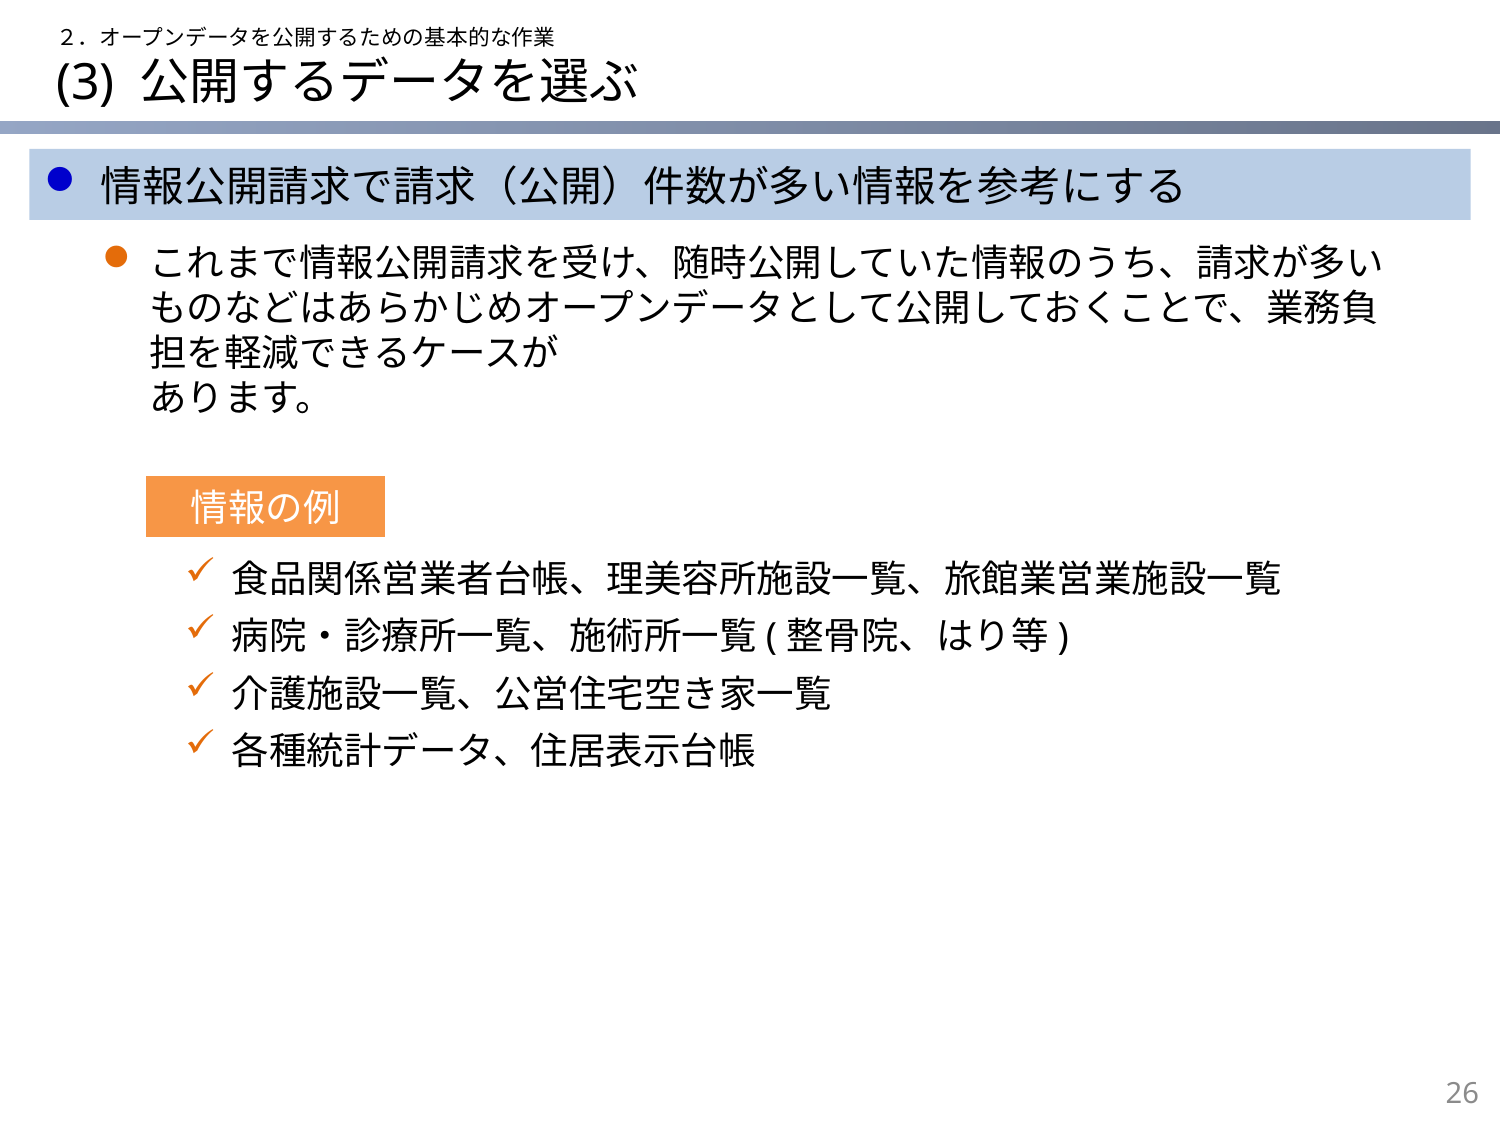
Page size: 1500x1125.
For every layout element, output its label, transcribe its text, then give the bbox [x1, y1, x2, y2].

text_box 情報の例 [146, 476, 385, 537]
text_box 食品関係営業者台帳、理美容所施設一覧、旅館業営業施設一覧 病院・診療所一覧、施術所一覧(整骨院、はり等) 介護施設一覧、公営住宅空き家一覧 各種統計データ、住居表示台帳 [170, 547, 1442, 809]
title (3) 公開するデータを選ぶ [41, 58, 1459, 119]
text_box これまで情報公開請求を受け、随時公開していた情報のうち、請求が多いものなどはあらかじめオープンデータとして公開しておくことで、業務負担を軽減できるケースが あります。 [87, 231, 1431, 374]
text_box 情報公開請求で請求（公開）件数が多い情報を参考にする [28, 148, 1472, 221]
text_box ２．オープンデータを公開するための基本的な作業 [41, 19, 1471, 58]
slide_number 25 [1411, 1070, 1495, 1118]
